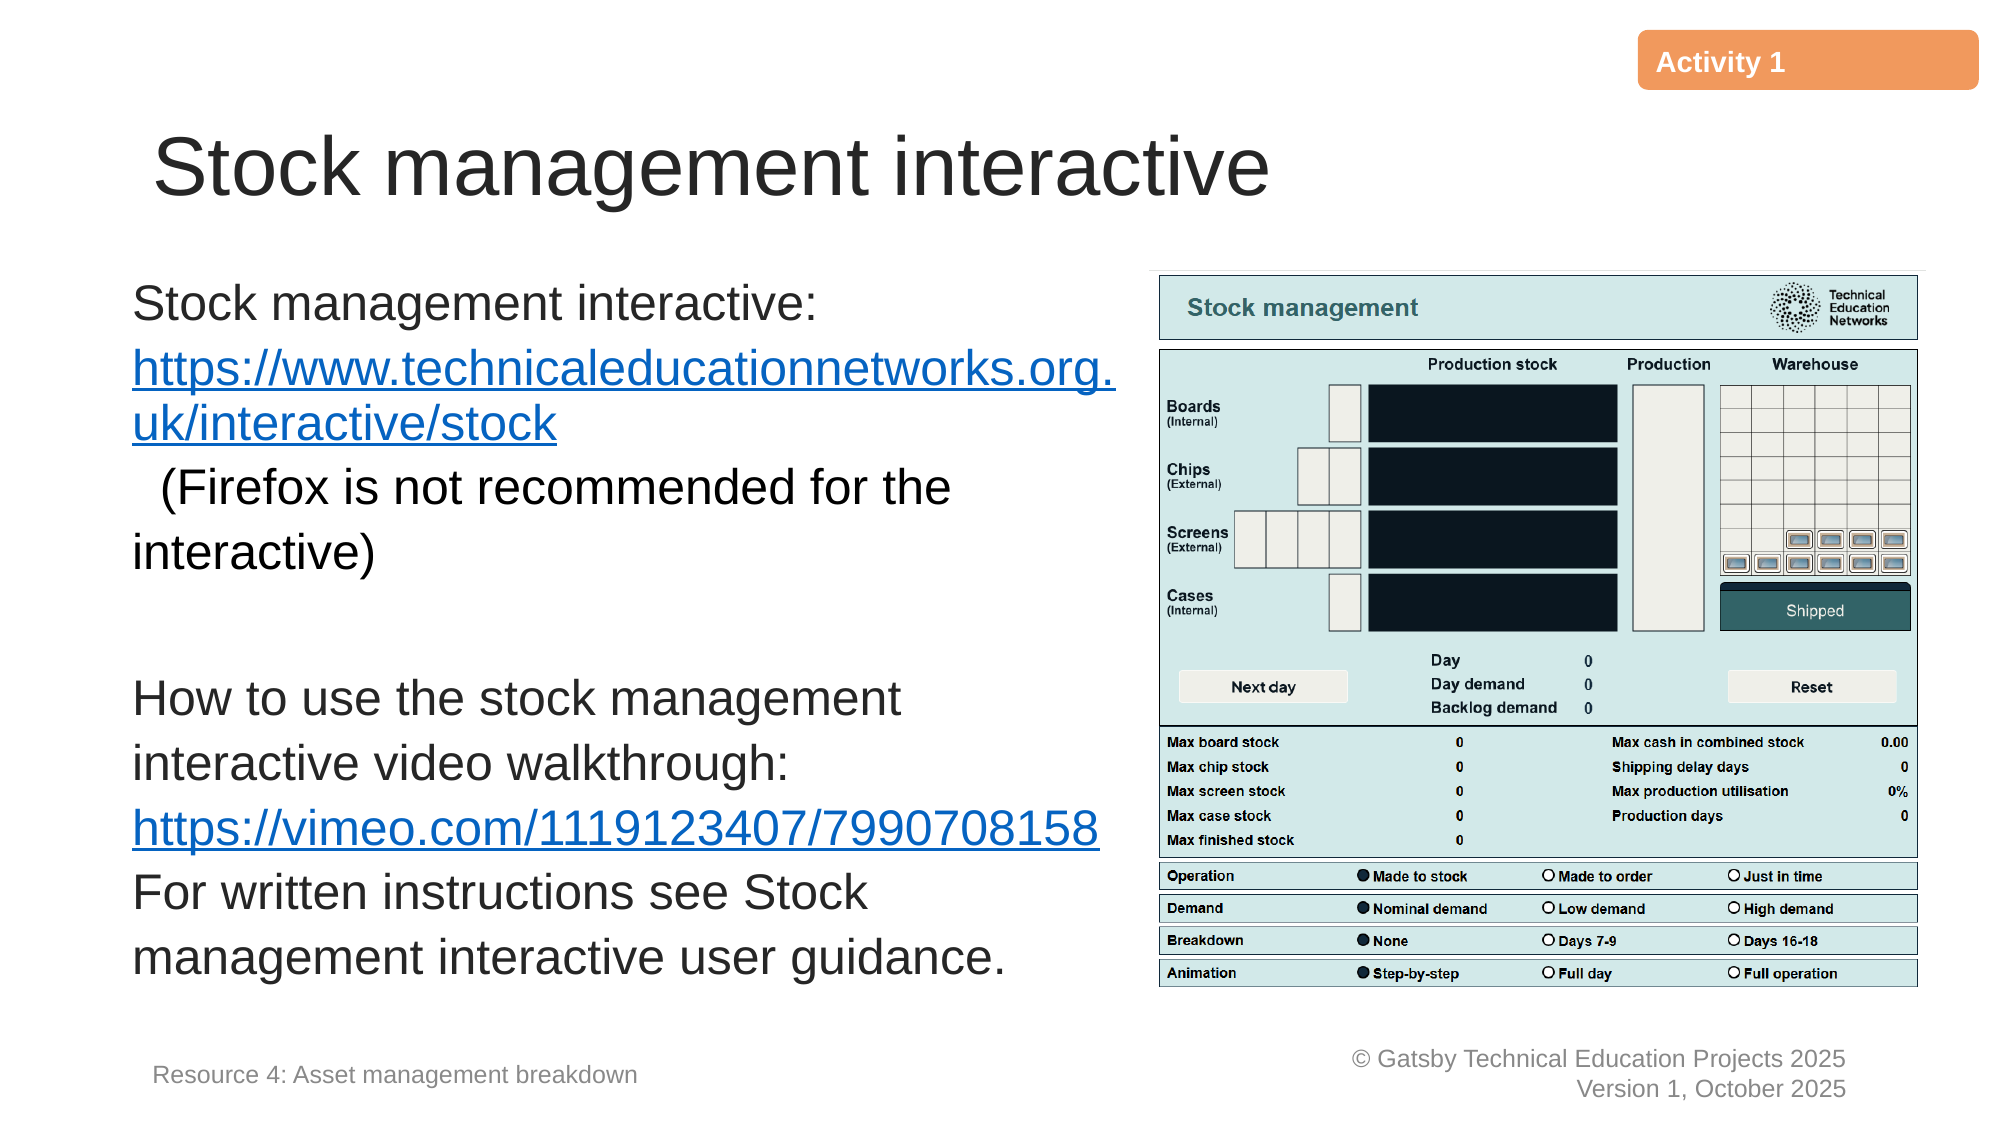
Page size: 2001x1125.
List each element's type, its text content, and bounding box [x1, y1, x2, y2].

picture [1149, 269, 1927, 990]
text_box Activity 1 [1637, 29, 1979, 90]
title Stock management interactive [137, 59, 1863, 278]
list Resource 4: Asset management breakdown [137, 1042, 829, 1103]
list Stock management interactive: https://www.technicaleducationnetworks.org.uk/interactive/stock (Firefox is not recommended for the interactive) How to use the stock management interactive video walkthrough: https://vimeo.com/1119123407/7990708158 For written instructions see Stock management interactive user guidance. [116, 258, 1132, 973]
